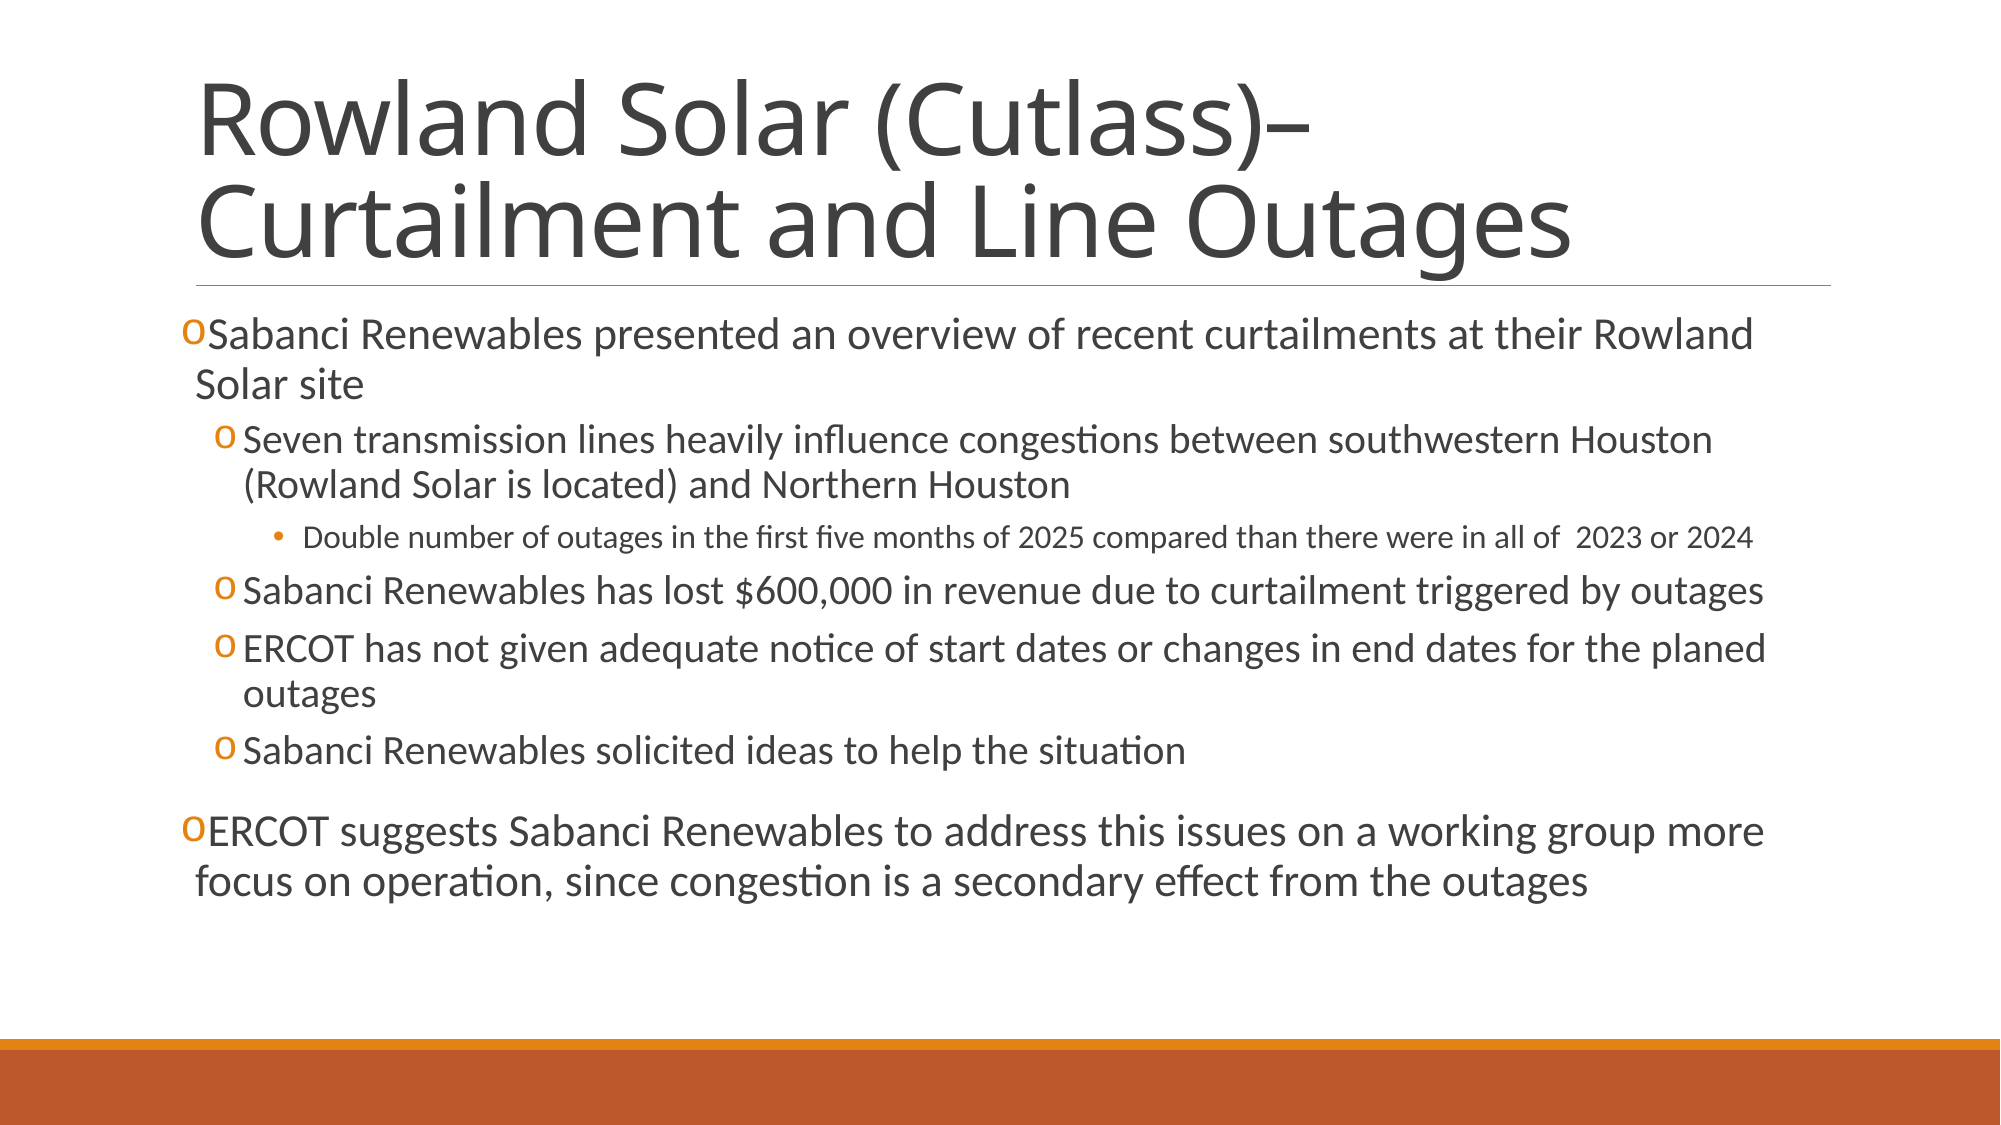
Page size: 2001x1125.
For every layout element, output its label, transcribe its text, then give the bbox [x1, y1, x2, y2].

list Sabanci Renewables presented an overview of recent curtailments at their Rowland Solar site Seven transmission lines heavily influence congestions between southwestern Houston (Rowland Solar is located) and Northern Houston Double number of outages in the first five months of 2025 compared than there were in all of 2023 or 2024 Sabanci Renewables has lost $600,000 in revenue due to curtailment triggered by outages ERCOT has not given adequate notice of start dates or changes in end dates for the planed outages Sabanci Renewables solicited ideas to help the situation ERCOT suggests Sabanci Renewables to address this issues on a working group more focus on operation, since congestion is a secondary effect from the outages [180, 302, 1830, 1037]
title Rowland Solar (Cutlass)– Curtailment and Line Outages [180, 47, 1830, 285]
